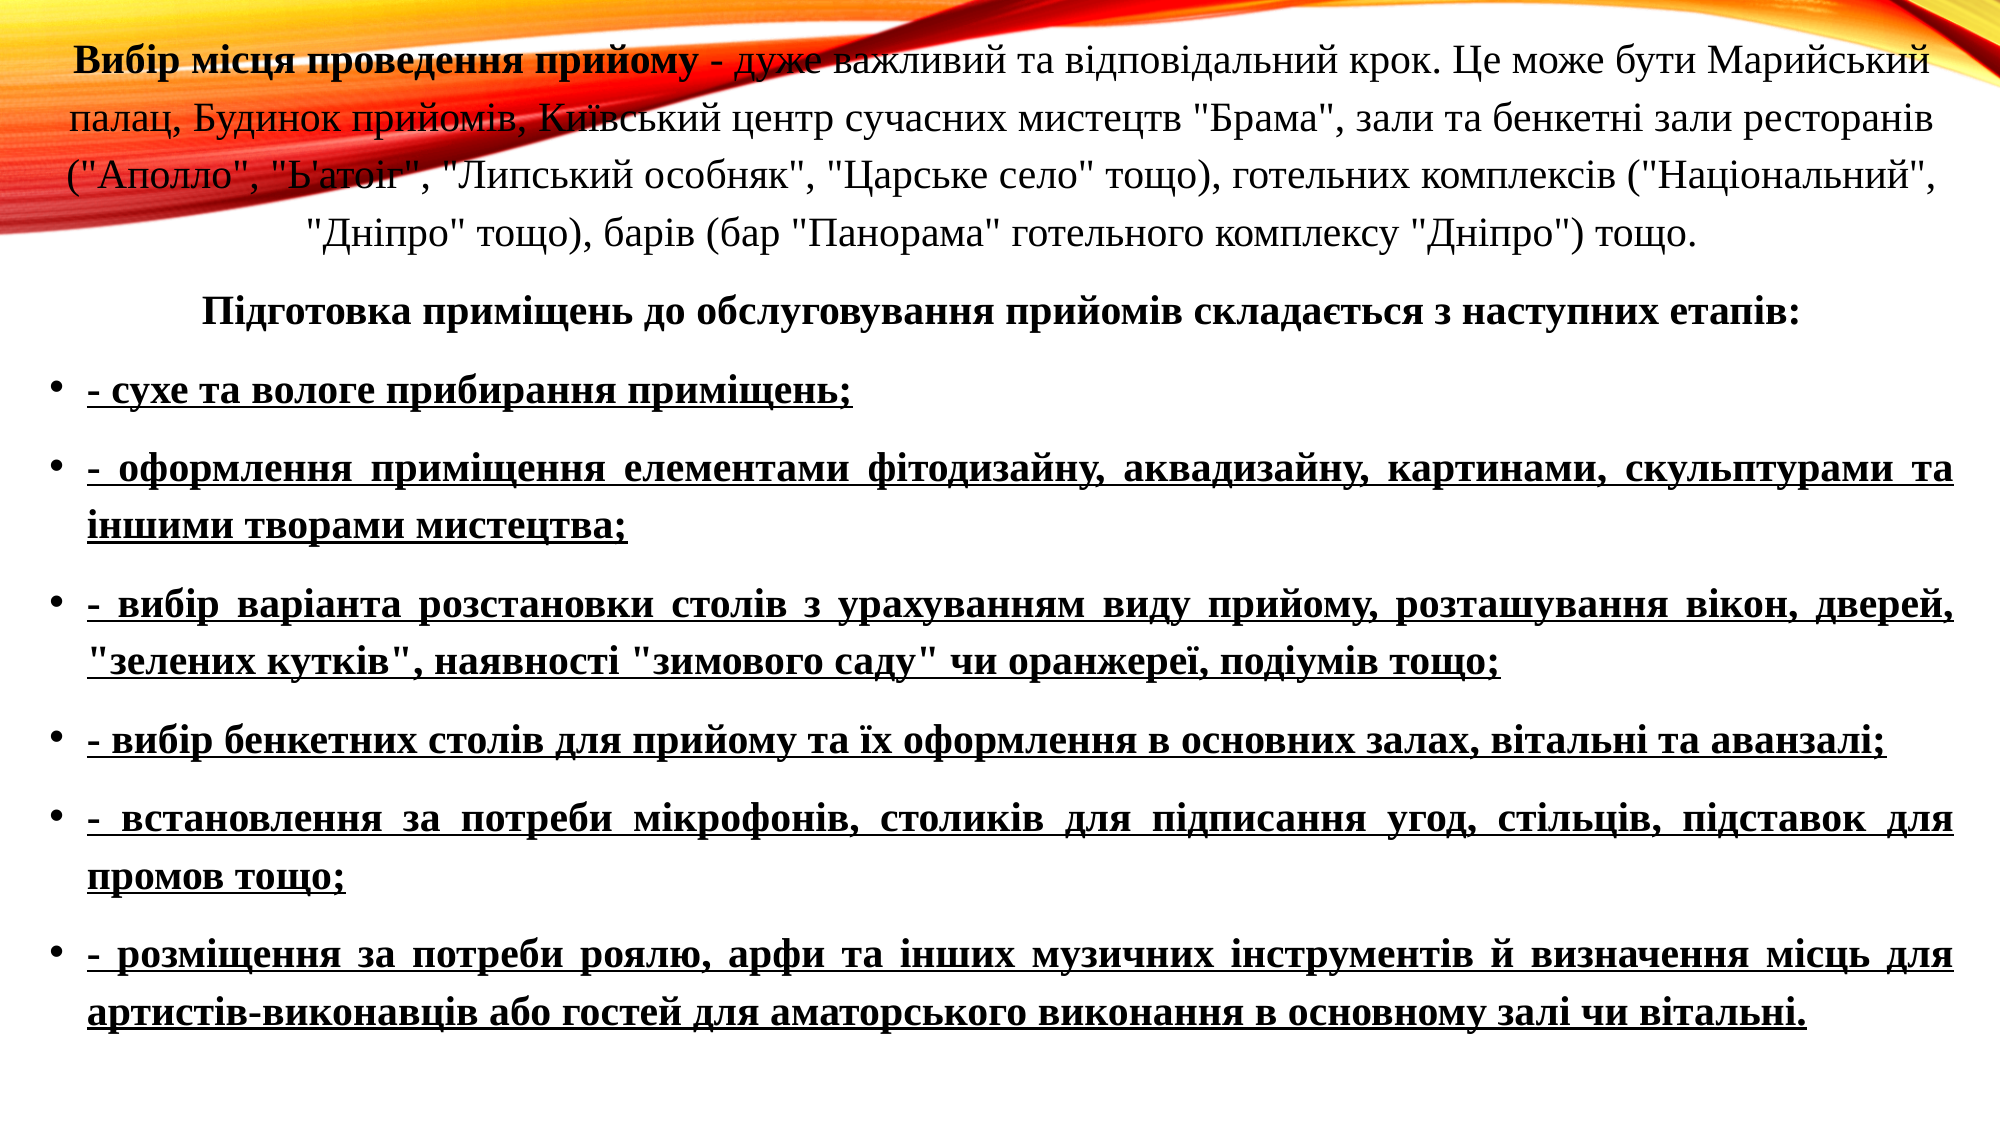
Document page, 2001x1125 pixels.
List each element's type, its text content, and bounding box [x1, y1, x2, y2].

picture [0, 0, 2000, 237]
list Вибір місця проведення прийому - дуже важливий та відповідальний крок. Це може бути Марийський палац, Будинок прийомів, Київський центр сучасних мистецтв "Брама", зали та бенкетні зали ресторанів ("Аполло", "Ь'атоіг", "Липський особняк", "Царське село" тощо), готельних комплексів ("Національний", "Дніпро" тощо), барів (бар "Панорама" готельного комплексу "Дніпро") тощо. Підготовка приміщень до обслуговування прийомів складається з наступних етапів: - сухе та вологе прибирання приміщень; - оформлення приміщення елементами фітодизайну, аквадизайну, картинами, скульптурами та іншими творами мистецтва; - вибір варіанта розстановки столів з урахуванням виду прийому, розташування вікон, дверей, "зелених кутків", наявності "зимового саду" чи оранжереї, подіумів тощо; - вибір бенкетних столів для прийому та їх оформлення в основних залах, вітальні та аванзалі; - встановлення за потреби мікрофонів, столиків для підписання угод, стільців, підставок для промов тощо; - розміщення за потреби роялю, арфи та інших музичних інструментів й визначення місць для артистів-виконавців або гостей для аматорського виконання в основному залі чи вітальні. [34, 17, 1970, 1087]
